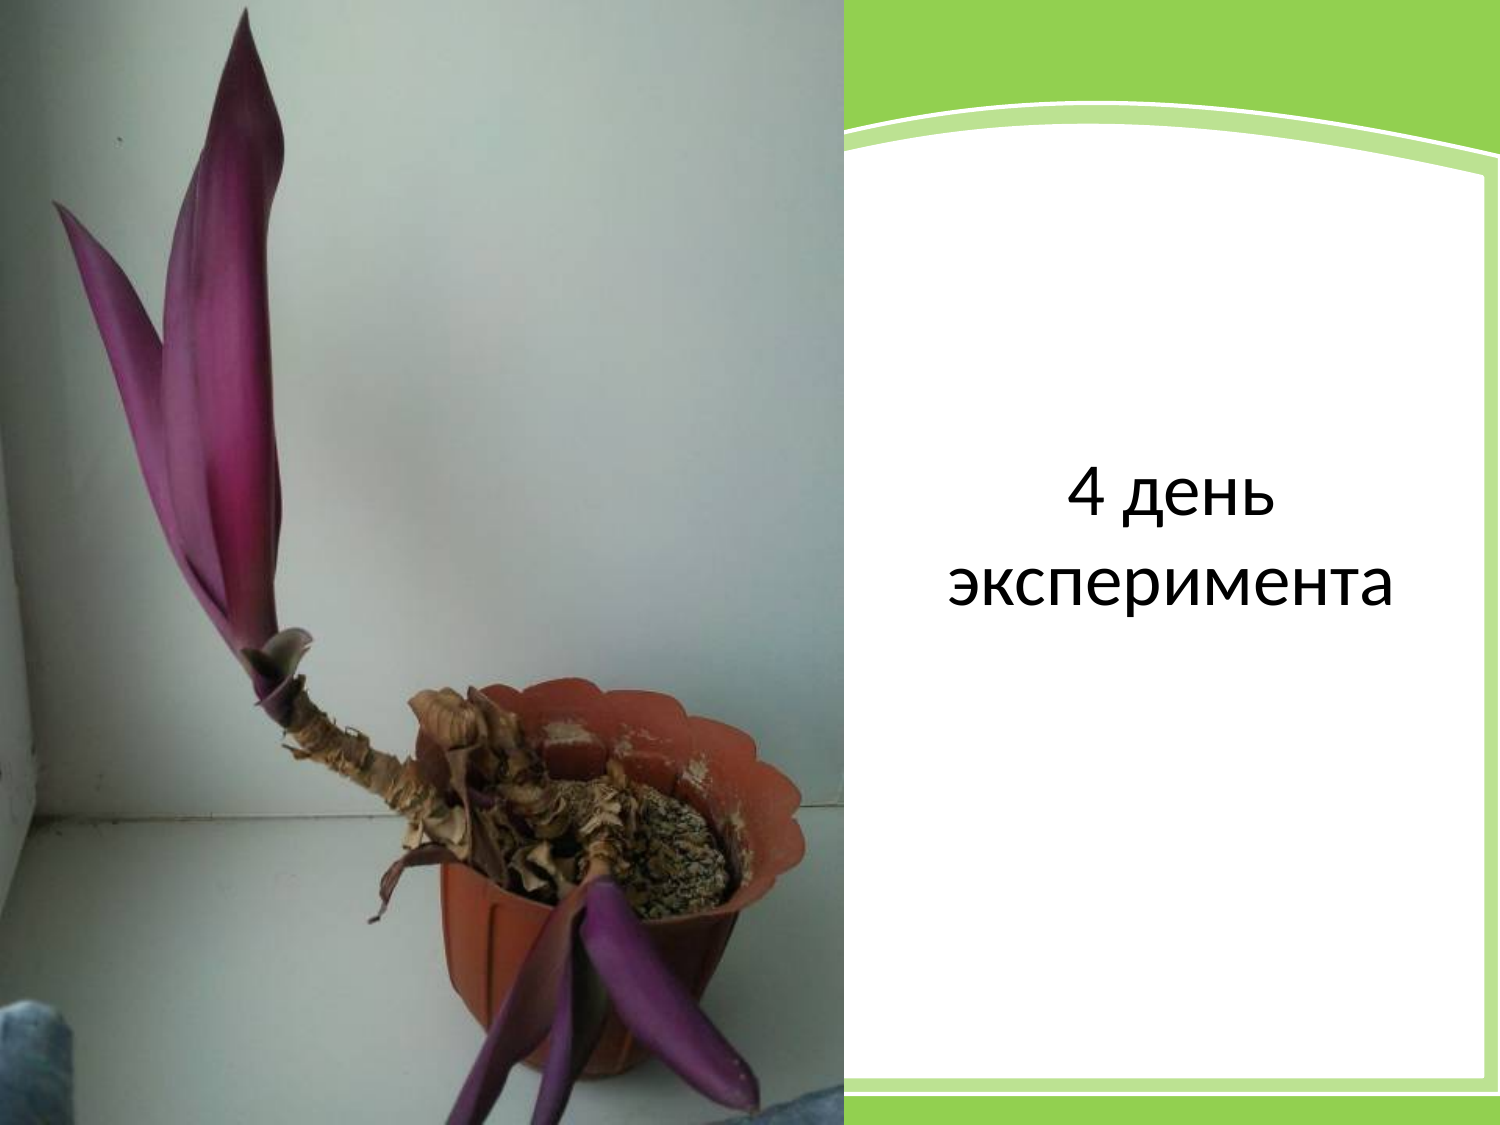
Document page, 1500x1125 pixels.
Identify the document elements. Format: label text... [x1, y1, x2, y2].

text_box 4 день эксперимента [914, 433, 1430, 629]
picture [0, 0, 844, 1125]
